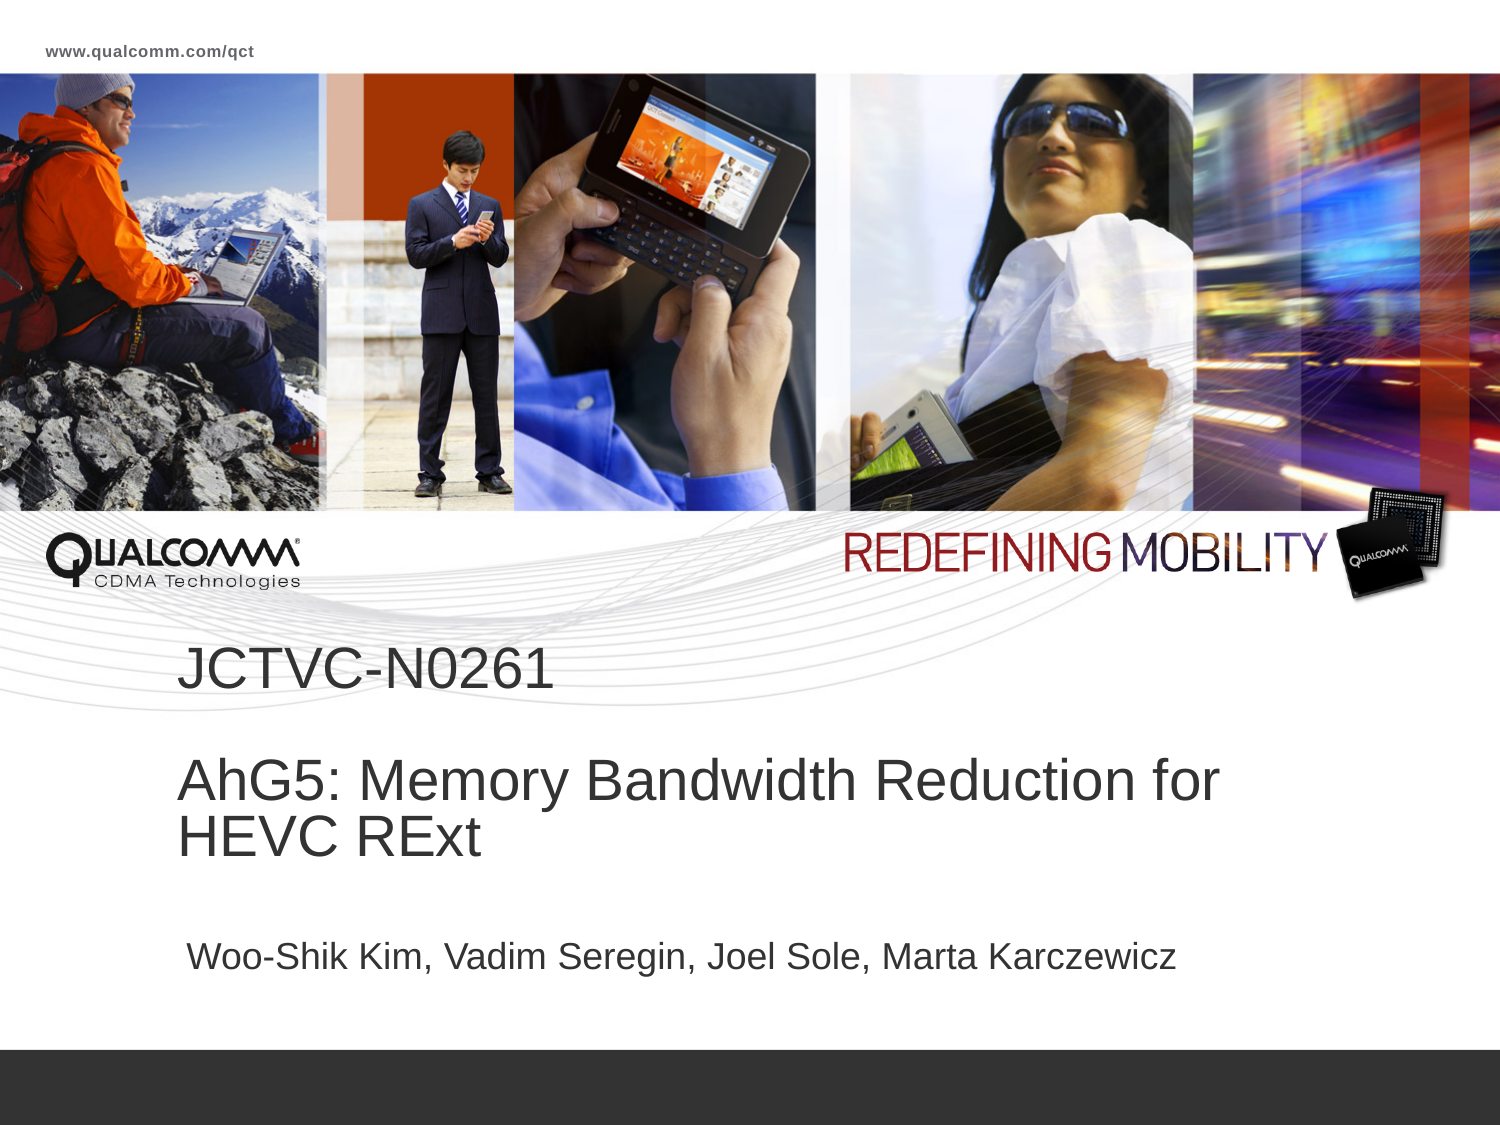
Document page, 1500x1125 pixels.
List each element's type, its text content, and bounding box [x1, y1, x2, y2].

title JCTVC-N0261 AhG5: Memory Bandwidth Reduction for HEVC RExt [162, 662, 1276, 876]
subtitle Woo-Shik Kim, Vadim Seregin, Joel Sole, Marta Karczewicz [171, 924, 1345, 985]
picture [0, 12, 1500, 744]
picture [30, 1048, 372, 1052]
